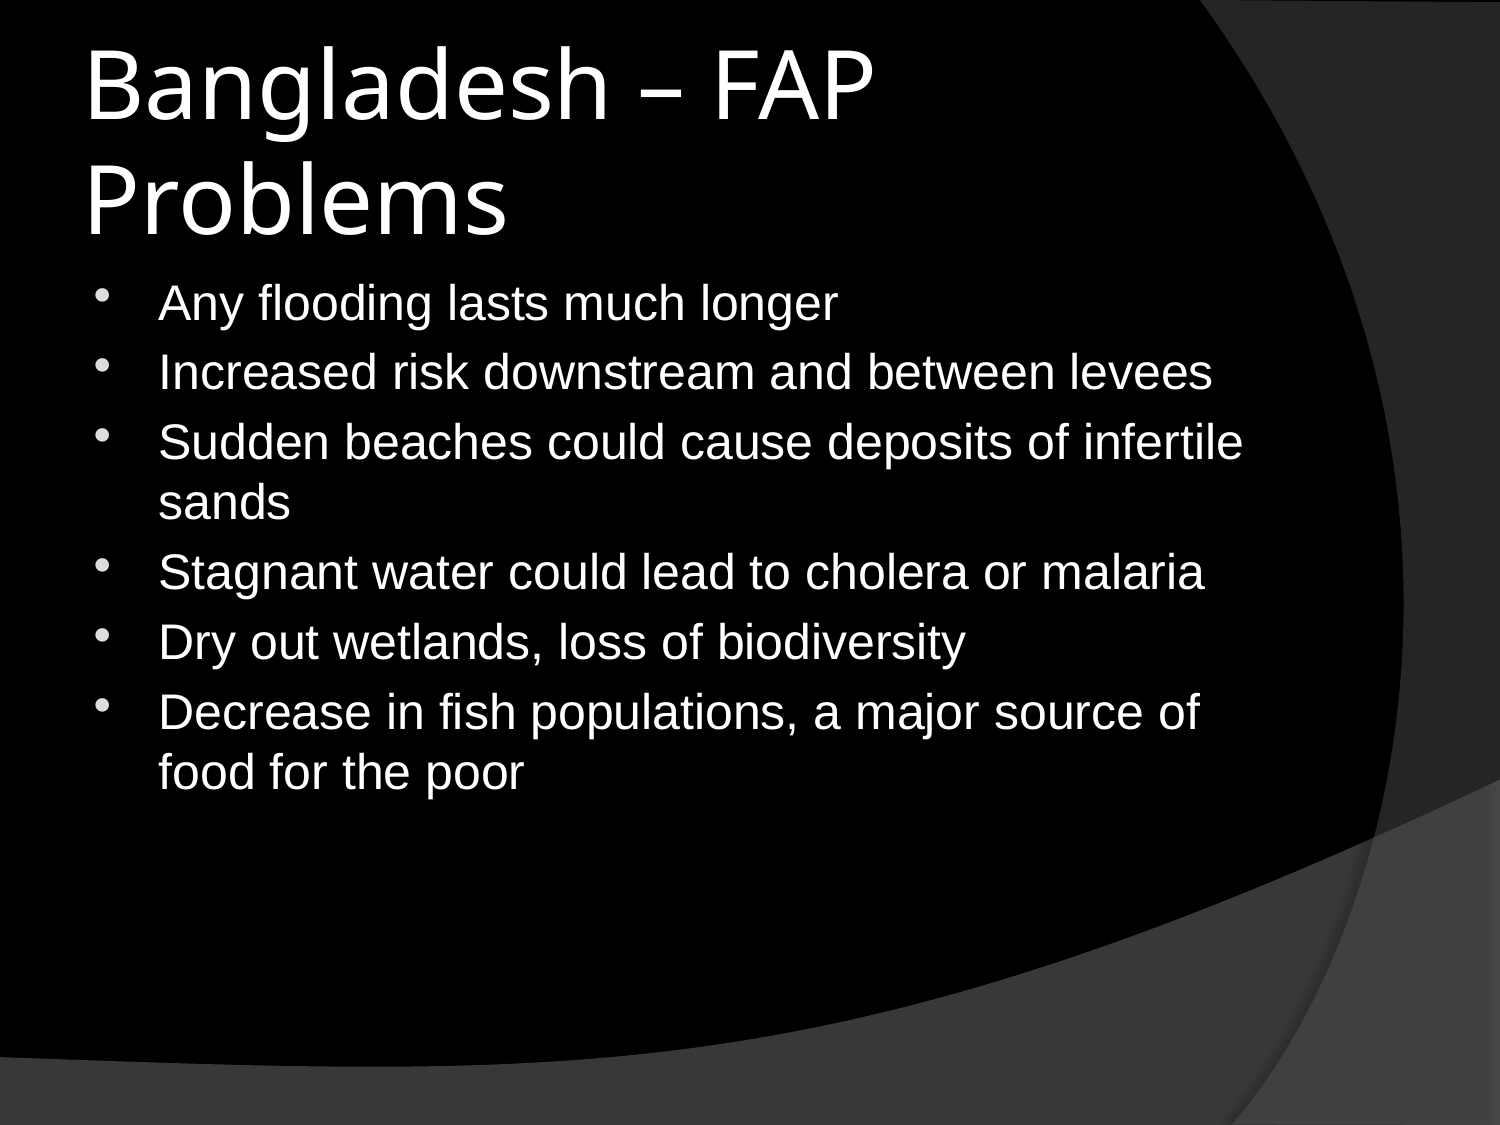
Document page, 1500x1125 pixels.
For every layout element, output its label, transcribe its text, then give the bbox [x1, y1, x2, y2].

title Bangladesh – FAP Problems [75, 45, 1300, 233]
list Any flooding lasts much longer Increased risk downstream and between levees Sudden beaches could cause deposits of infertile sands Stagnant water could lead to cholera or malaria Dry out wetlands, loss of biodiversity Decrease in fish populations, a major source of food for the poor [75, 262, 1300, 1005]
